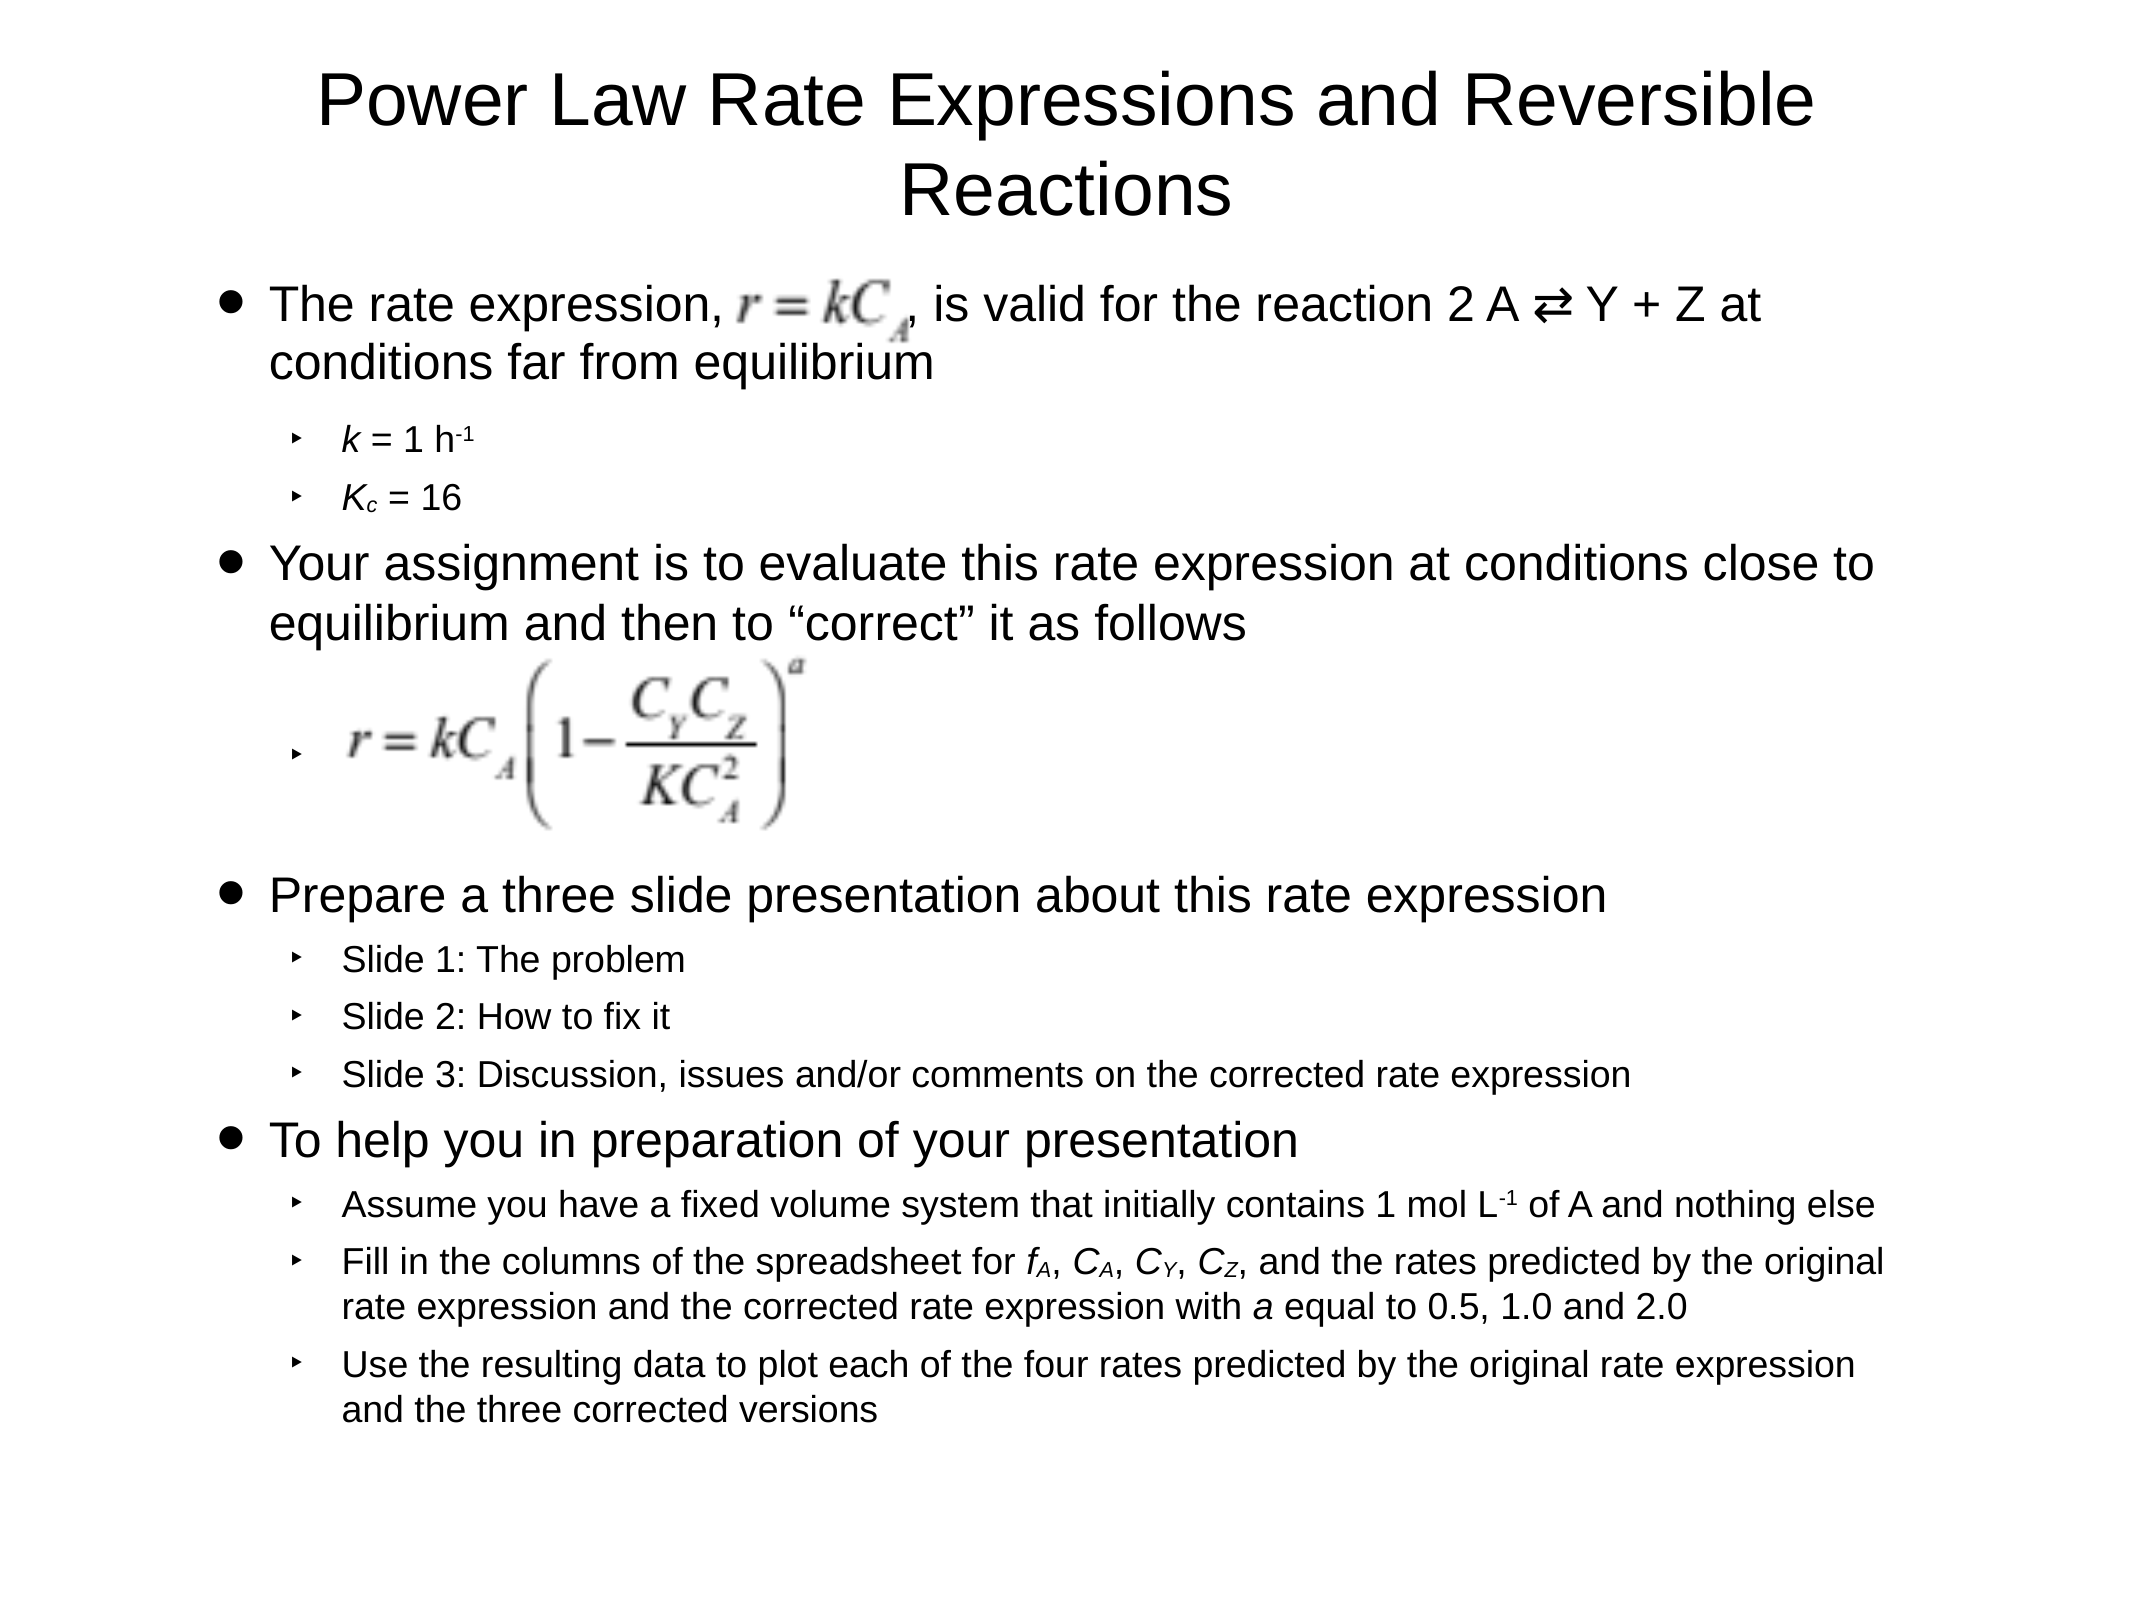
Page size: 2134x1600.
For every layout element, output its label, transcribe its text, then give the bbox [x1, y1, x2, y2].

picture [730, 258, 917, 348]
title Power Law Rate Expressions and Reversible Reactions [208, 41, 1925, 250]
list The rate expression, , is valid for the reaction 2 A ⇄ Y + Z at conditions far from equilibrium k = 1 h-1 Kc = 16 Your assignment is to evaluate this rate expression at conditions close to equilibrium and then to “correct” it as follows Prepare a three slide presentation about this rate expression Slide 1: The problem Slide 2: How to fix it Slide 3: Discussion, issues and/or comments on the corrected rate expression To help you in preparation of your presentation Assume you have a fixed volume system that initially contains 1 mol L-1 of A and nothing else Fill in the columns of the spreadsheet for fA, CA, CY, CZ, and the rates predicted by the original rate expression and the corrected rate expression with a equal to 0.5, 1.0 and 2.0 Use the resulting data to plot each of the four rates predicted by the original rate expression and the three corrected versions [208, 264, 1925, 1463]
picture [341, 635, 811, 836]
